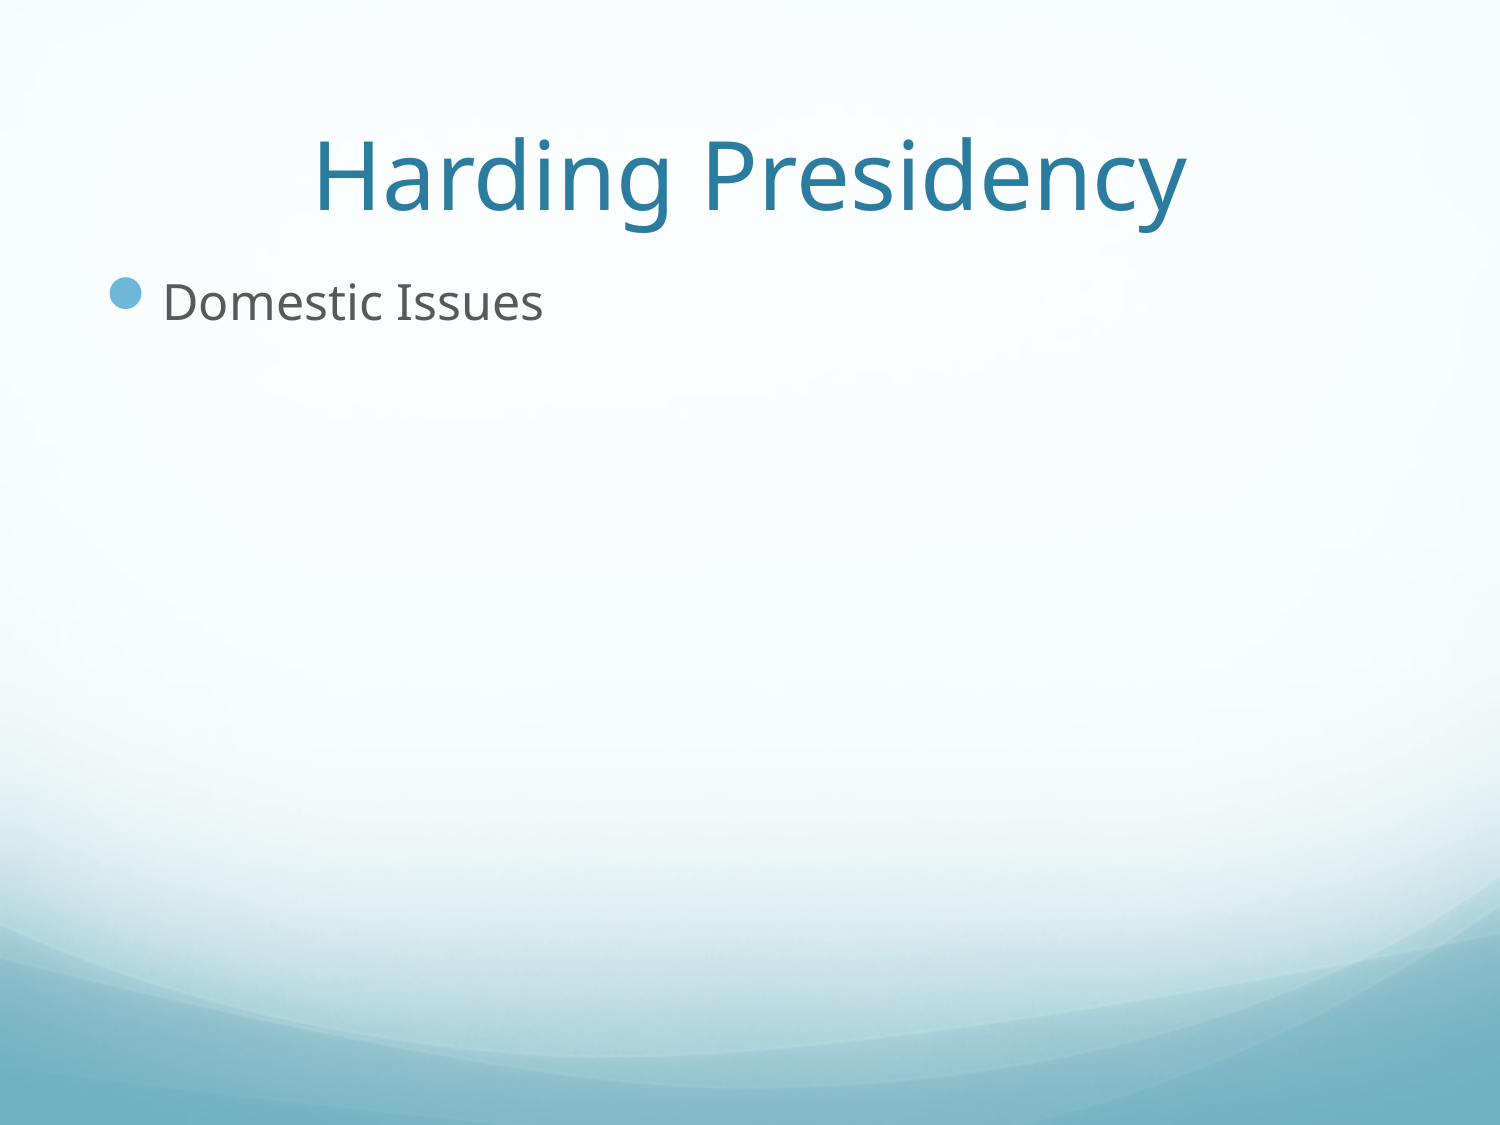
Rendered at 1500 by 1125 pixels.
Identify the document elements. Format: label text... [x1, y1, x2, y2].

list Domestic Issues [90, 262, 1410, 975]
title Harding Presidency [90, 17, 1410, 237]
